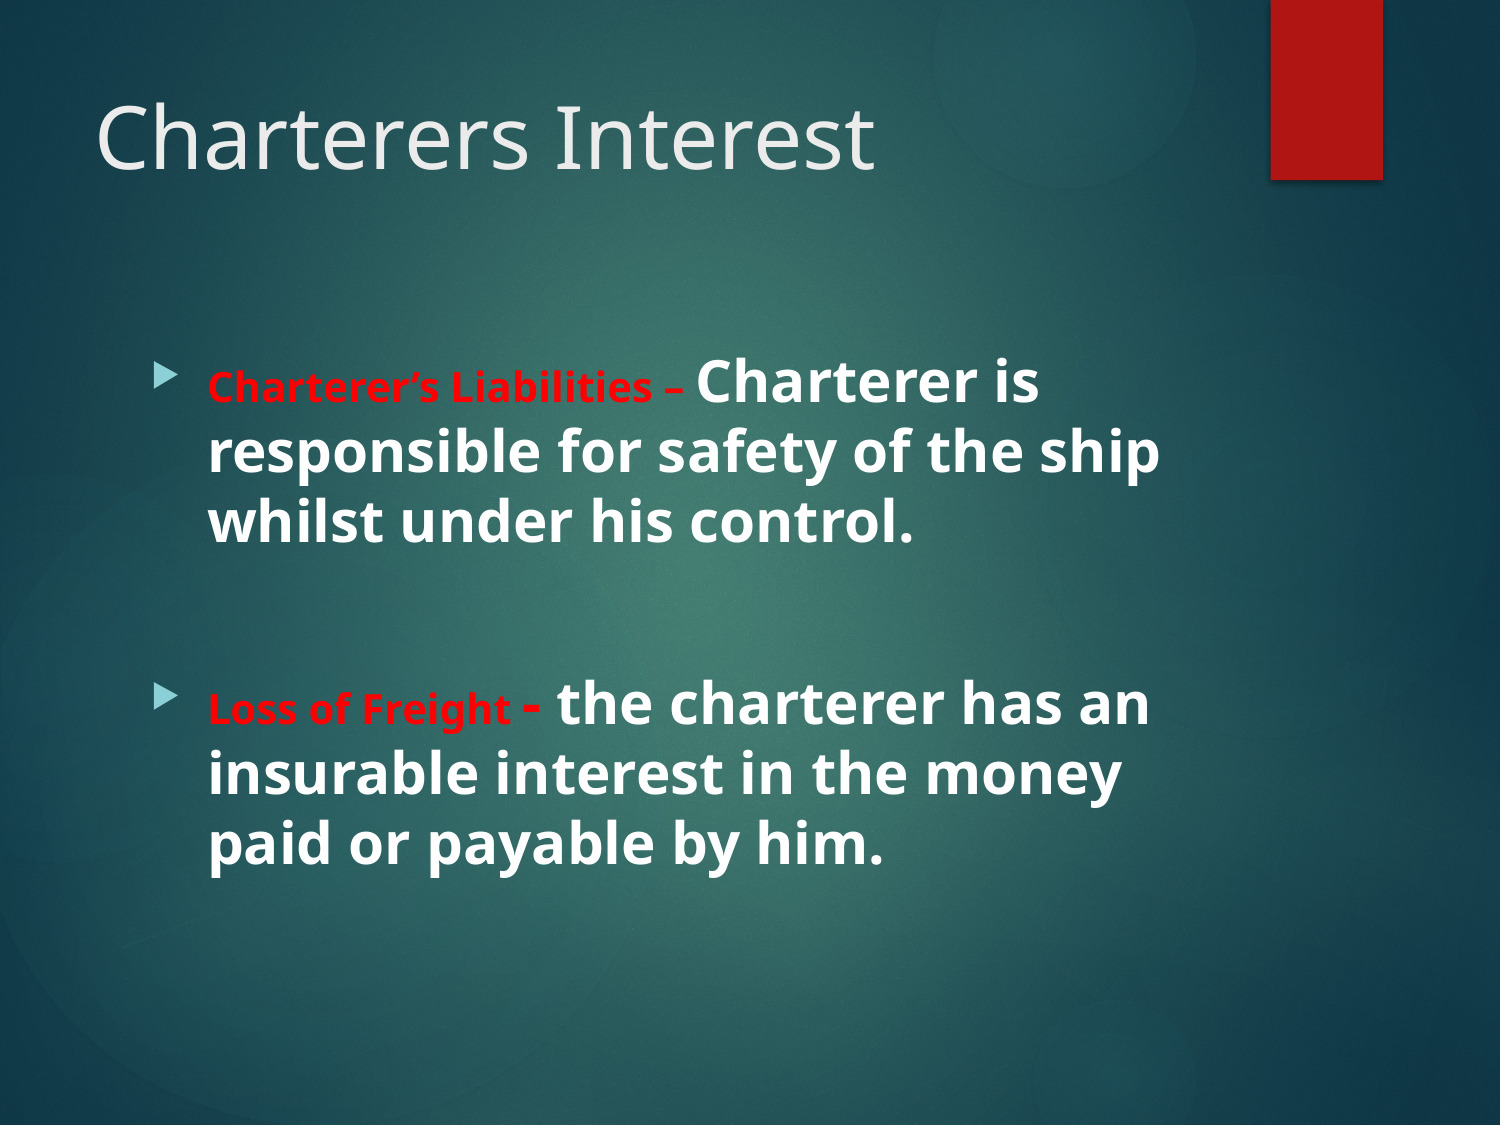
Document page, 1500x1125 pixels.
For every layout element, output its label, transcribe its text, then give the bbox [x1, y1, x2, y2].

list Charterer’s Liabilities – Charterer is responsible for safety of the ship whilst under his control. Loss of Freight - the charterer has an insurable interest in the money paid or payable by him. [135, 336, 1237, 1025]
title Charterers Interest [79, 74, 1237, 304]
